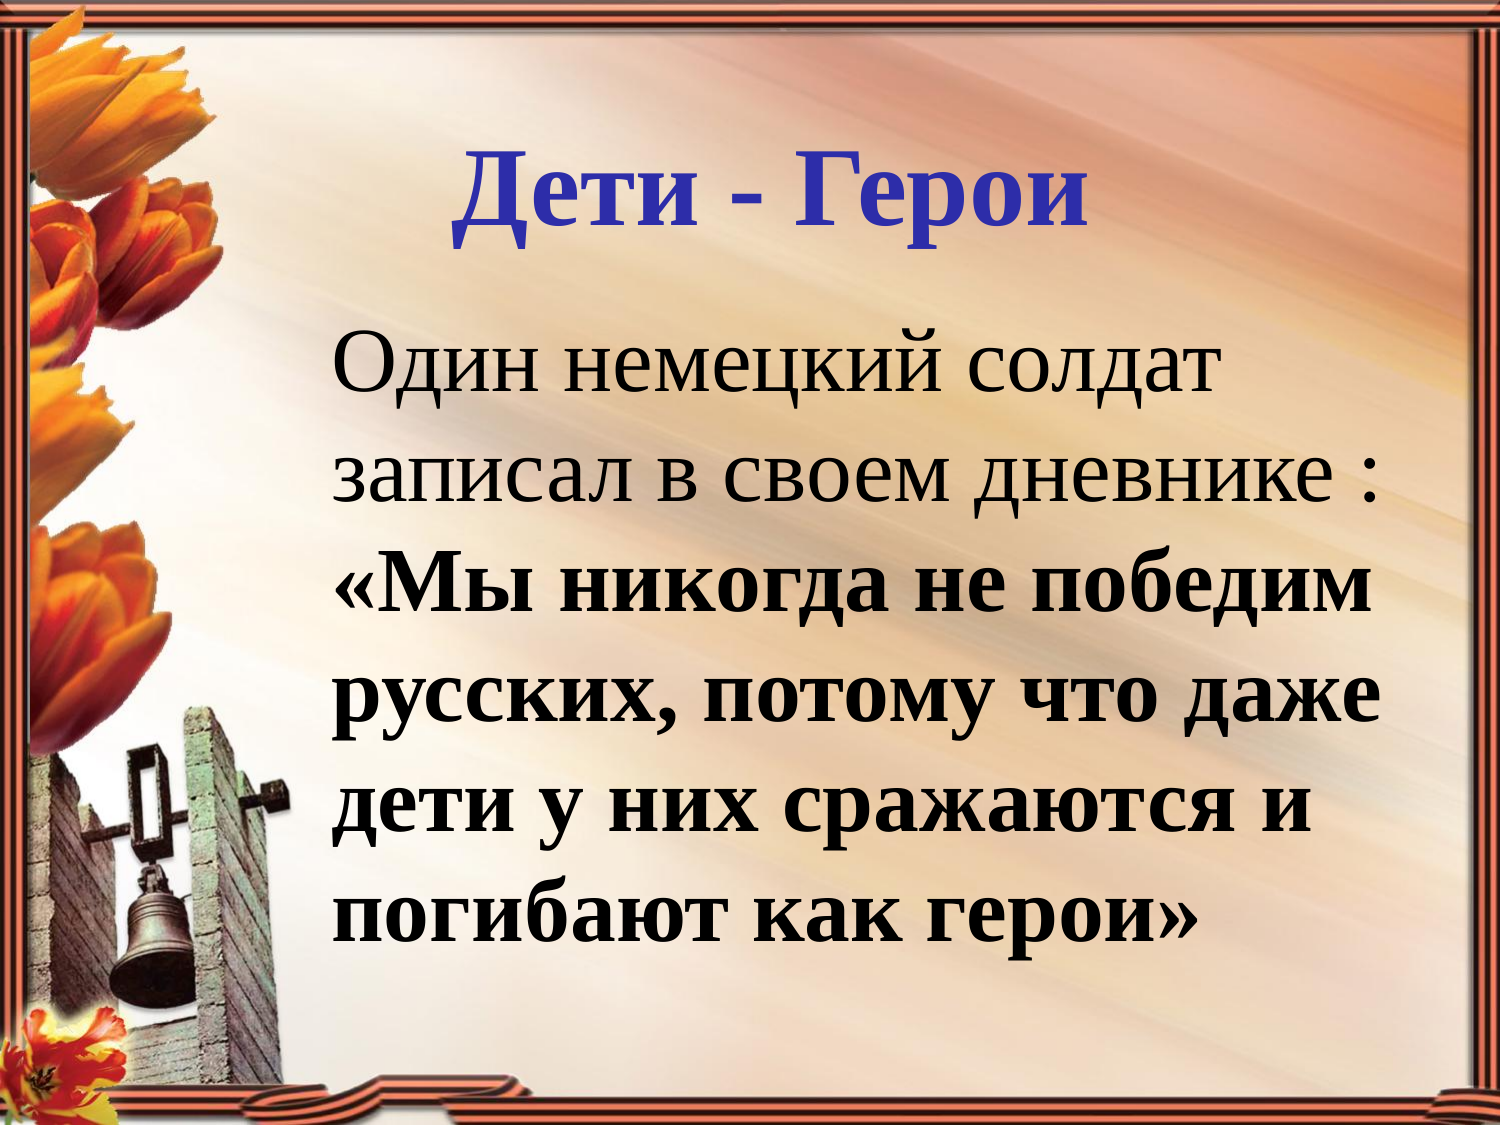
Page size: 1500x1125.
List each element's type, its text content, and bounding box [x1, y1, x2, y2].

text_box Один немецкий солдат записал в своем дневнике : «Мы никогда не победим русских, потому что даже дети у них сражаются и погибают как герои» [316, 292, 1418, 968]
text_box Дети - Герои [436, 105, 1106, 256]
picture [0, 0, 1500, 1125]
